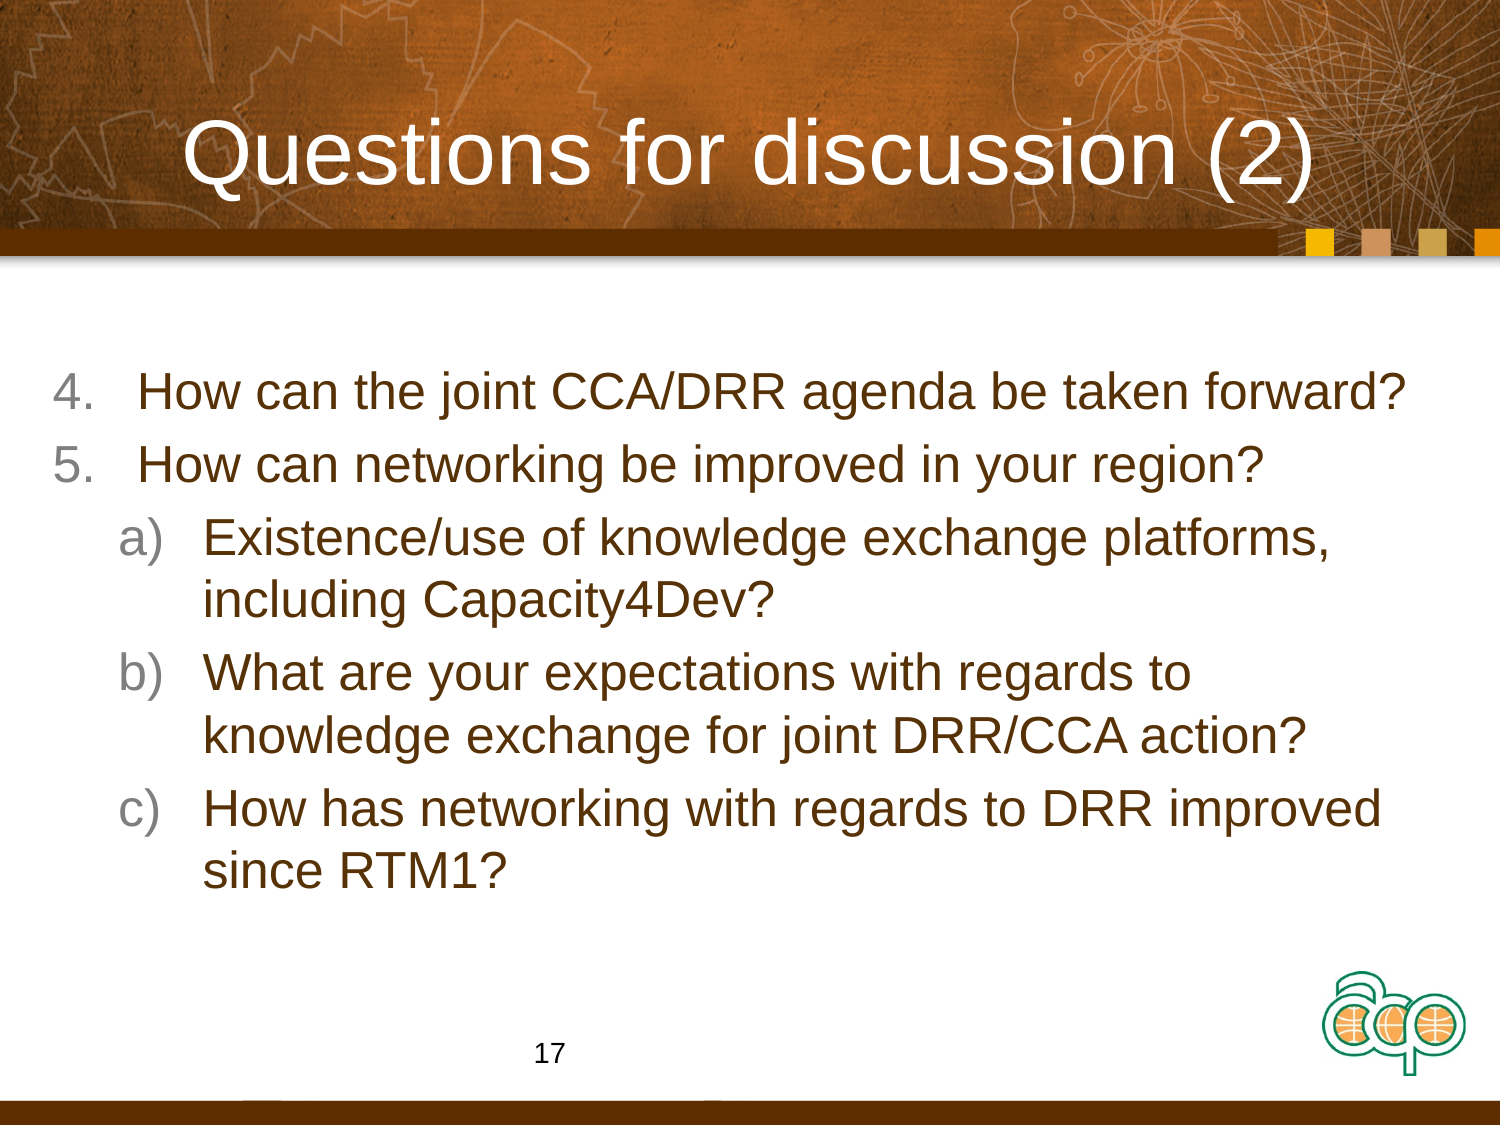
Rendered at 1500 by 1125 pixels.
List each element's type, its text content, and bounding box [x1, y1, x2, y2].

title Questions for discussion (2) [74, 62, 1426, 234]
list How can the joint CCA/DRR agenda be taken forward? How can networking be improved in your region? Existence/use of knowledge exchange platforms, including Capacity4Dev? What are your expectations with regards to knowledge exchange for joint DRR/CCA action? How has networking with regards to DRR improved since RTM1? [37, 349, 1451, 951]
slide_number 17 [518, 1027, 869, 1071]
picture [0, 0, 1500, 1125]
